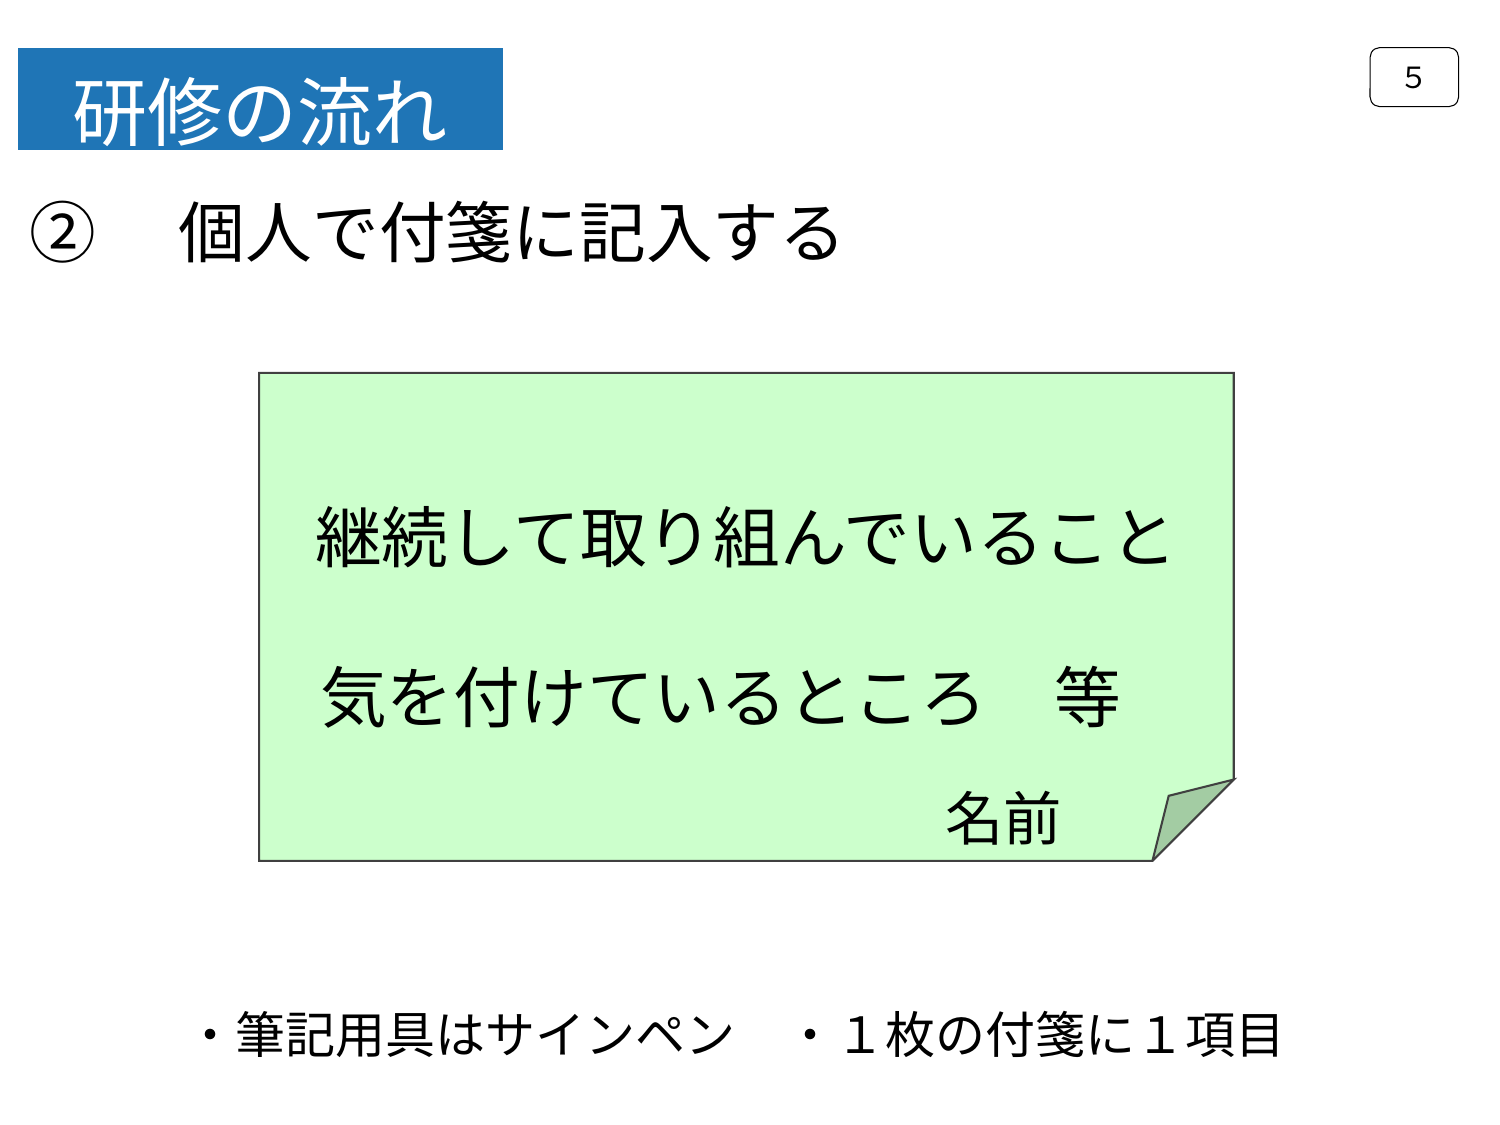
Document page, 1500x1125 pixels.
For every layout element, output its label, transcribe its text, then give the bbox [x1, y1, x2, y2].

text_box 研修の流れ [18, 48, 503, 150]
text_box ・筆記用具はサインペン ・１枚の付箋に１項目 [171, 965, 1328, 1071]
text_box 名前 [931, 739, 1078, 860]
text_box ② 個人で付箋に記入する [14, 183, 939, 278]
text_box 継続して取り組んでいること 気を付けているところ 等 [259, 372, 1234, 861]
text_box ５ [1368, 46, 1460, 108]
